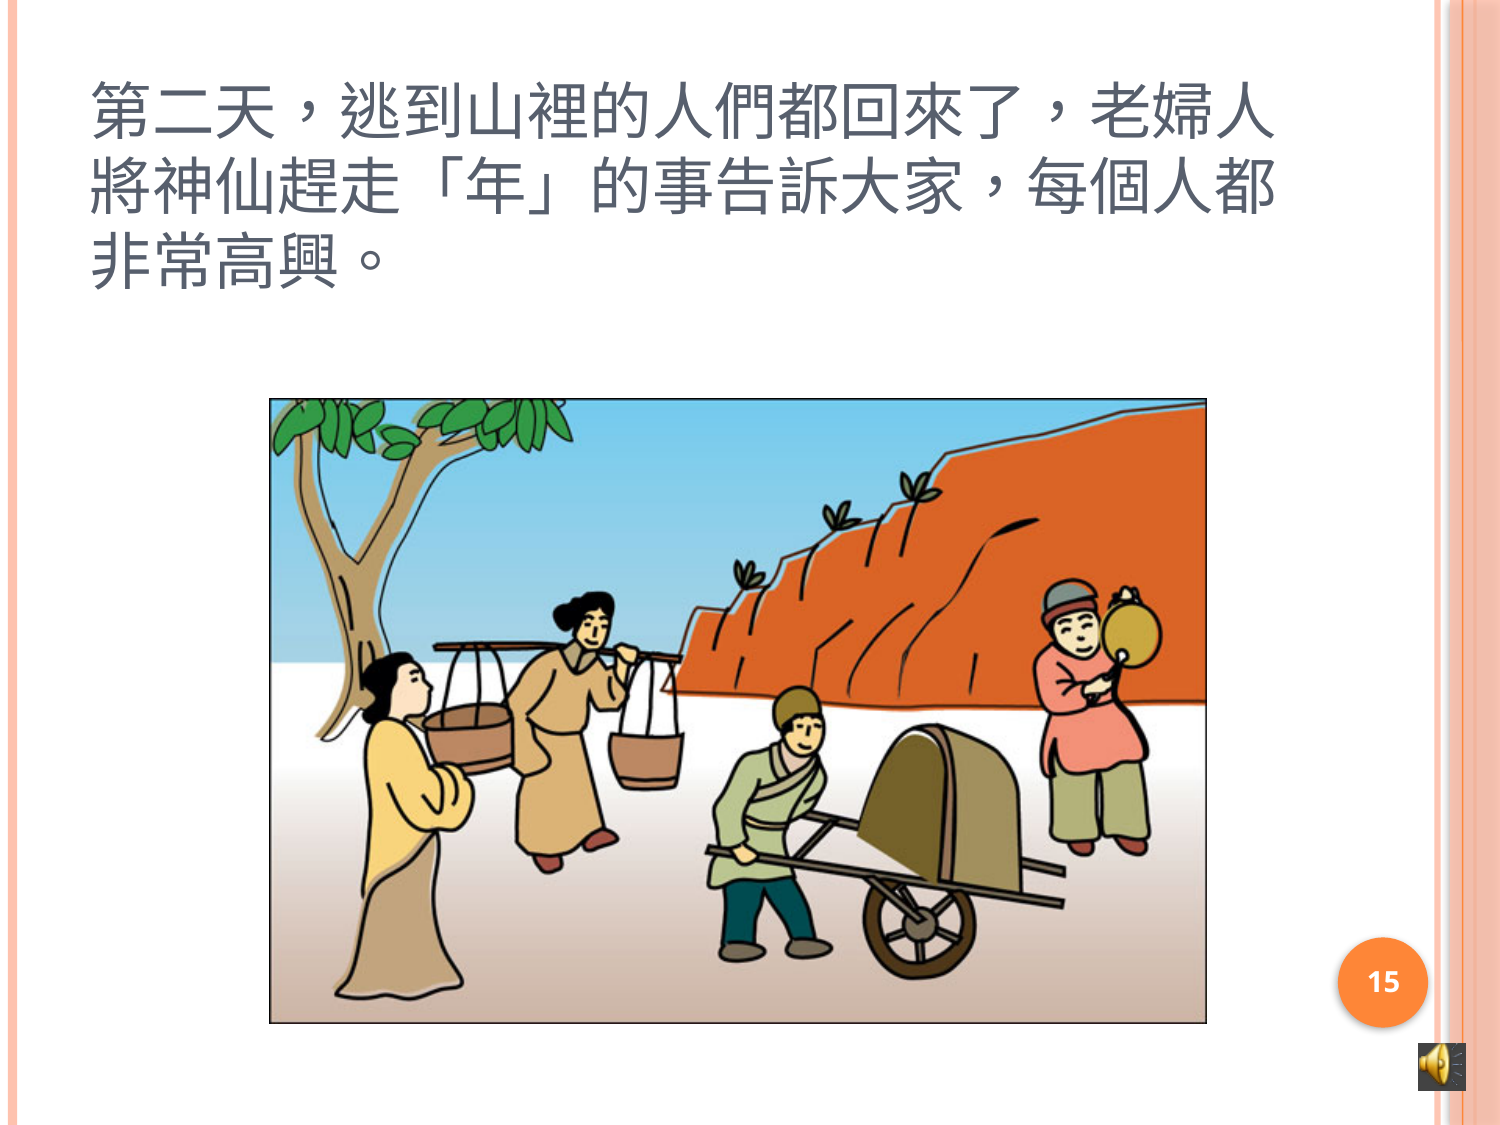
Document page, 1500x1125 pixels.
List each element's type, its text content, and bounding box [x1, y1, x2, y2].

picture [268, 397, 1208, 1024]
picture [1416, 1041, 1468, 1093]
slide_number 15 [1333, 940, 1434, 1026]
title 第二天，逃到山裡的人們都回來了，老婦人將神仙趕走「年」的事告訴大家，每個人都非常高興。 [75, 45, 1300, 305]
